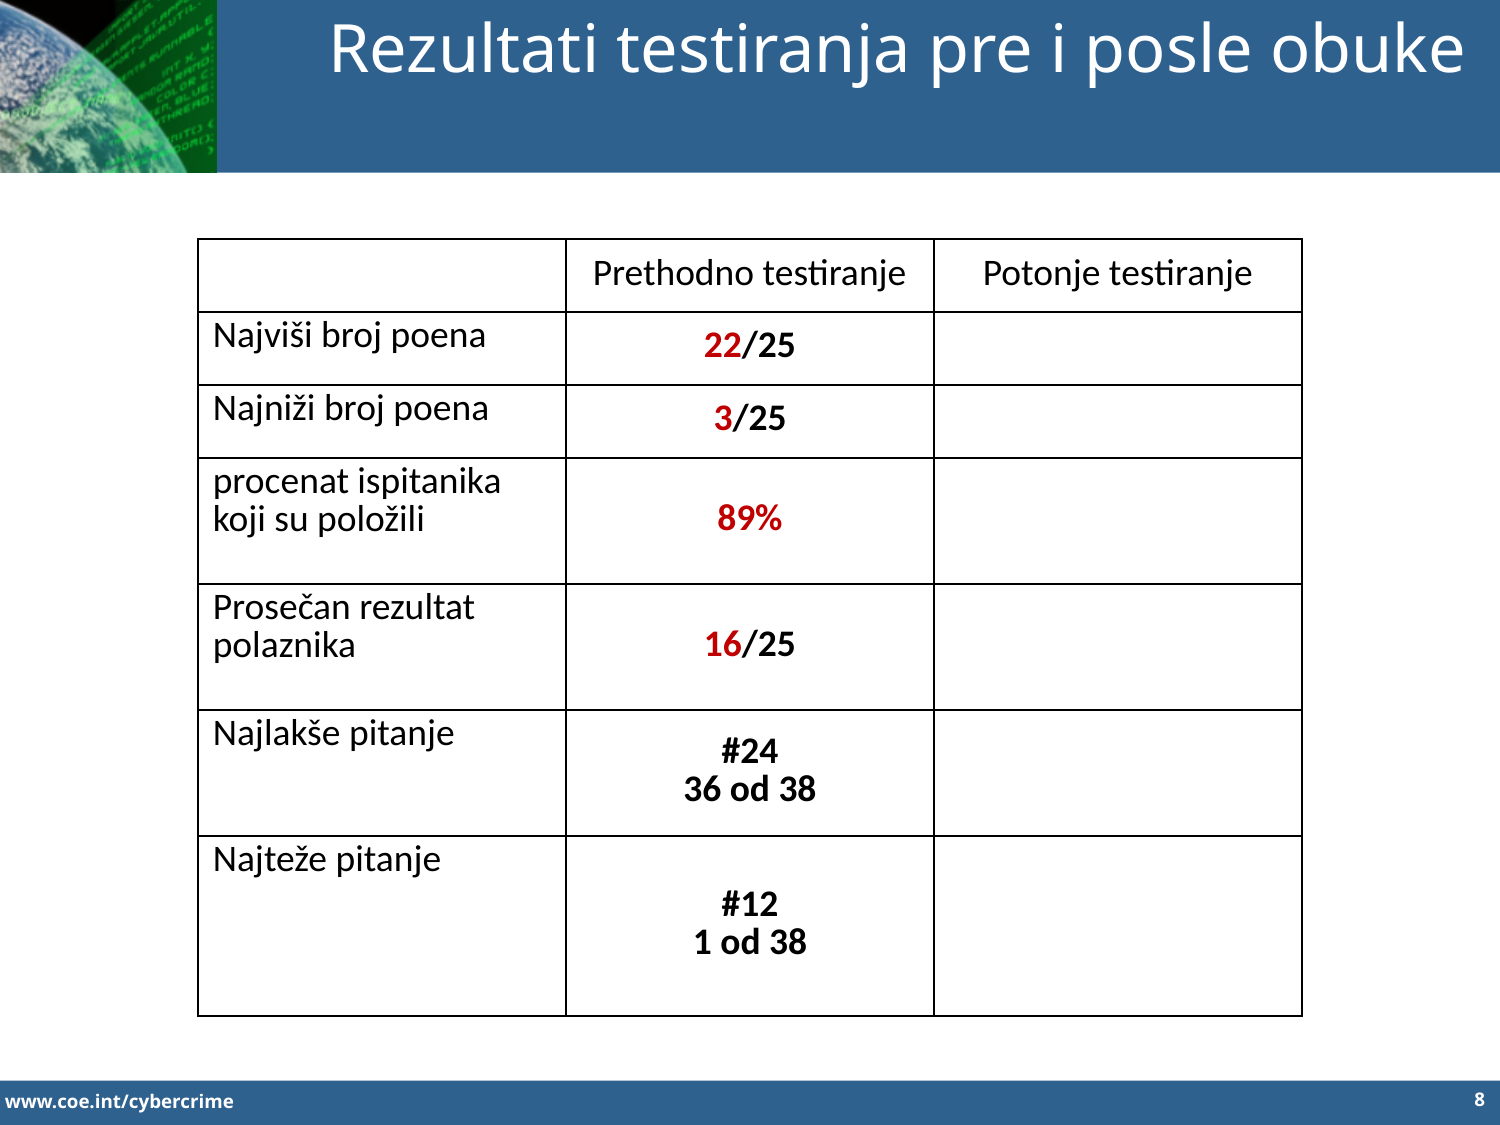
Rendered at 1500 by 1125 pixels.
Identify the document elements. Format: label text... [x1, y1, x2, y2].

table_cell Najviši broj poena [199, 313, 565, 384]
table_cell 3/25 [567, 386, 933, 457]
table_cell Najniži broj poena [199, 386, 565, 457]
table_cell Najlakše pitanje [199, 711, 565, 835]
table_cell [935, 837, 1301, 1015]
table_cell 22/25 [567, 313, 933, 384]
table_cell [935, 711, 1301, 835]
table_header Potonje testiranje [935, 240, 1301, 311]
picture [0, 1, 217, 173]
table_cell [935, 459, 1301, 583]
table_cell Najteže pitanje [199, 837, 565, 1015]
table_header [199, 240, 565, 311]
table_cell [935, 585, 1301, 709]
table_cell Prosečan rezultat polaznika [199, 585, 565, 709]
table_cell [935, 386, 1301, 457]
table_header Prethodno testiranje [567, 240, 933, 311]
table_cell 89% [567, 459, 933, 583]
text_box Rezultati testiranja pre i posle obuke [230, 0, 1483, 94]
table_cell #12 1 od 38 [567, 837, 933, 1015]
table_cell procenat ispitanika koji su položili [199, 459, 565, 583]
table_cell #24 36 od 38 [567, 711, 933, 835]
table_cell [935, 313, 1301, 384]
table_cell 16/25 [567, 585, 933, 709]
